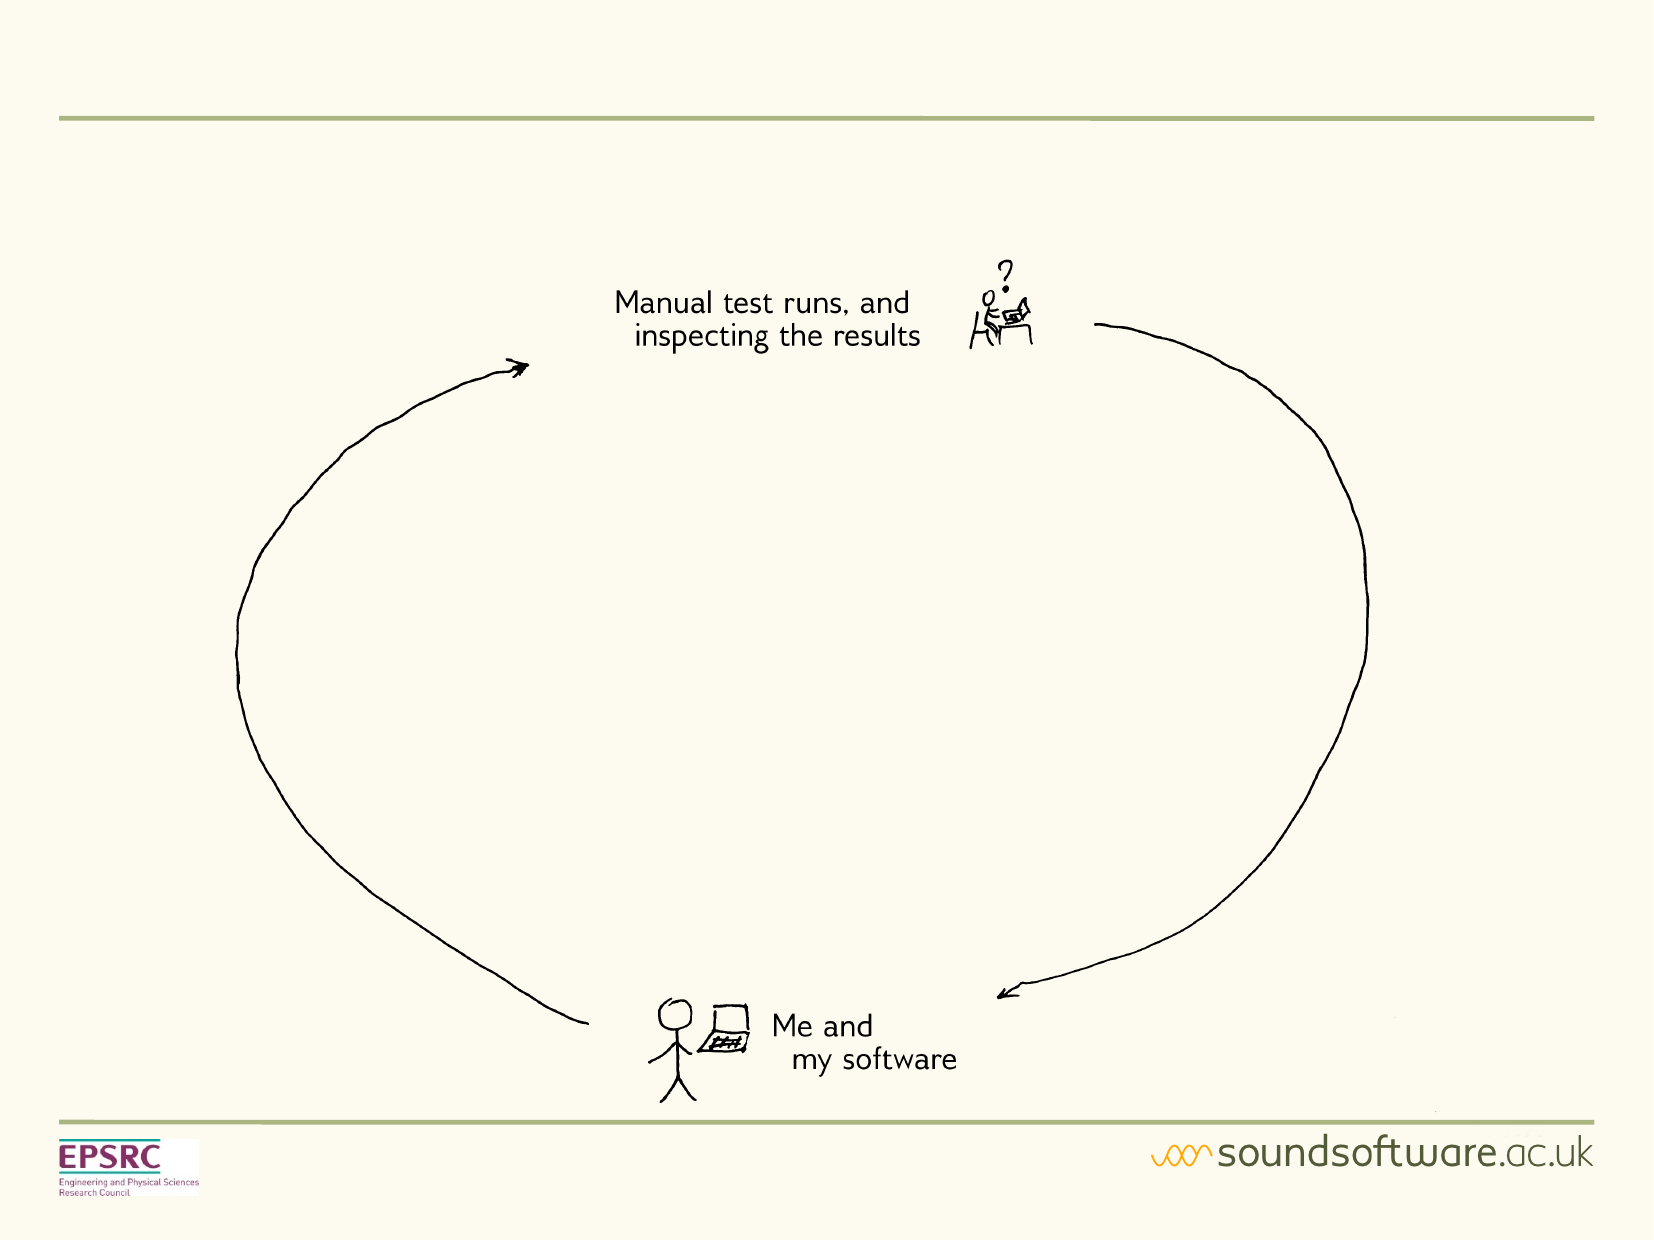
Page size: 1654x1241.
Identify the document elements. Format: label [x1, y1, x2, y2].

picture [109, 118, 1593, 1167]
picture [59, 1139, 199, 1196]
